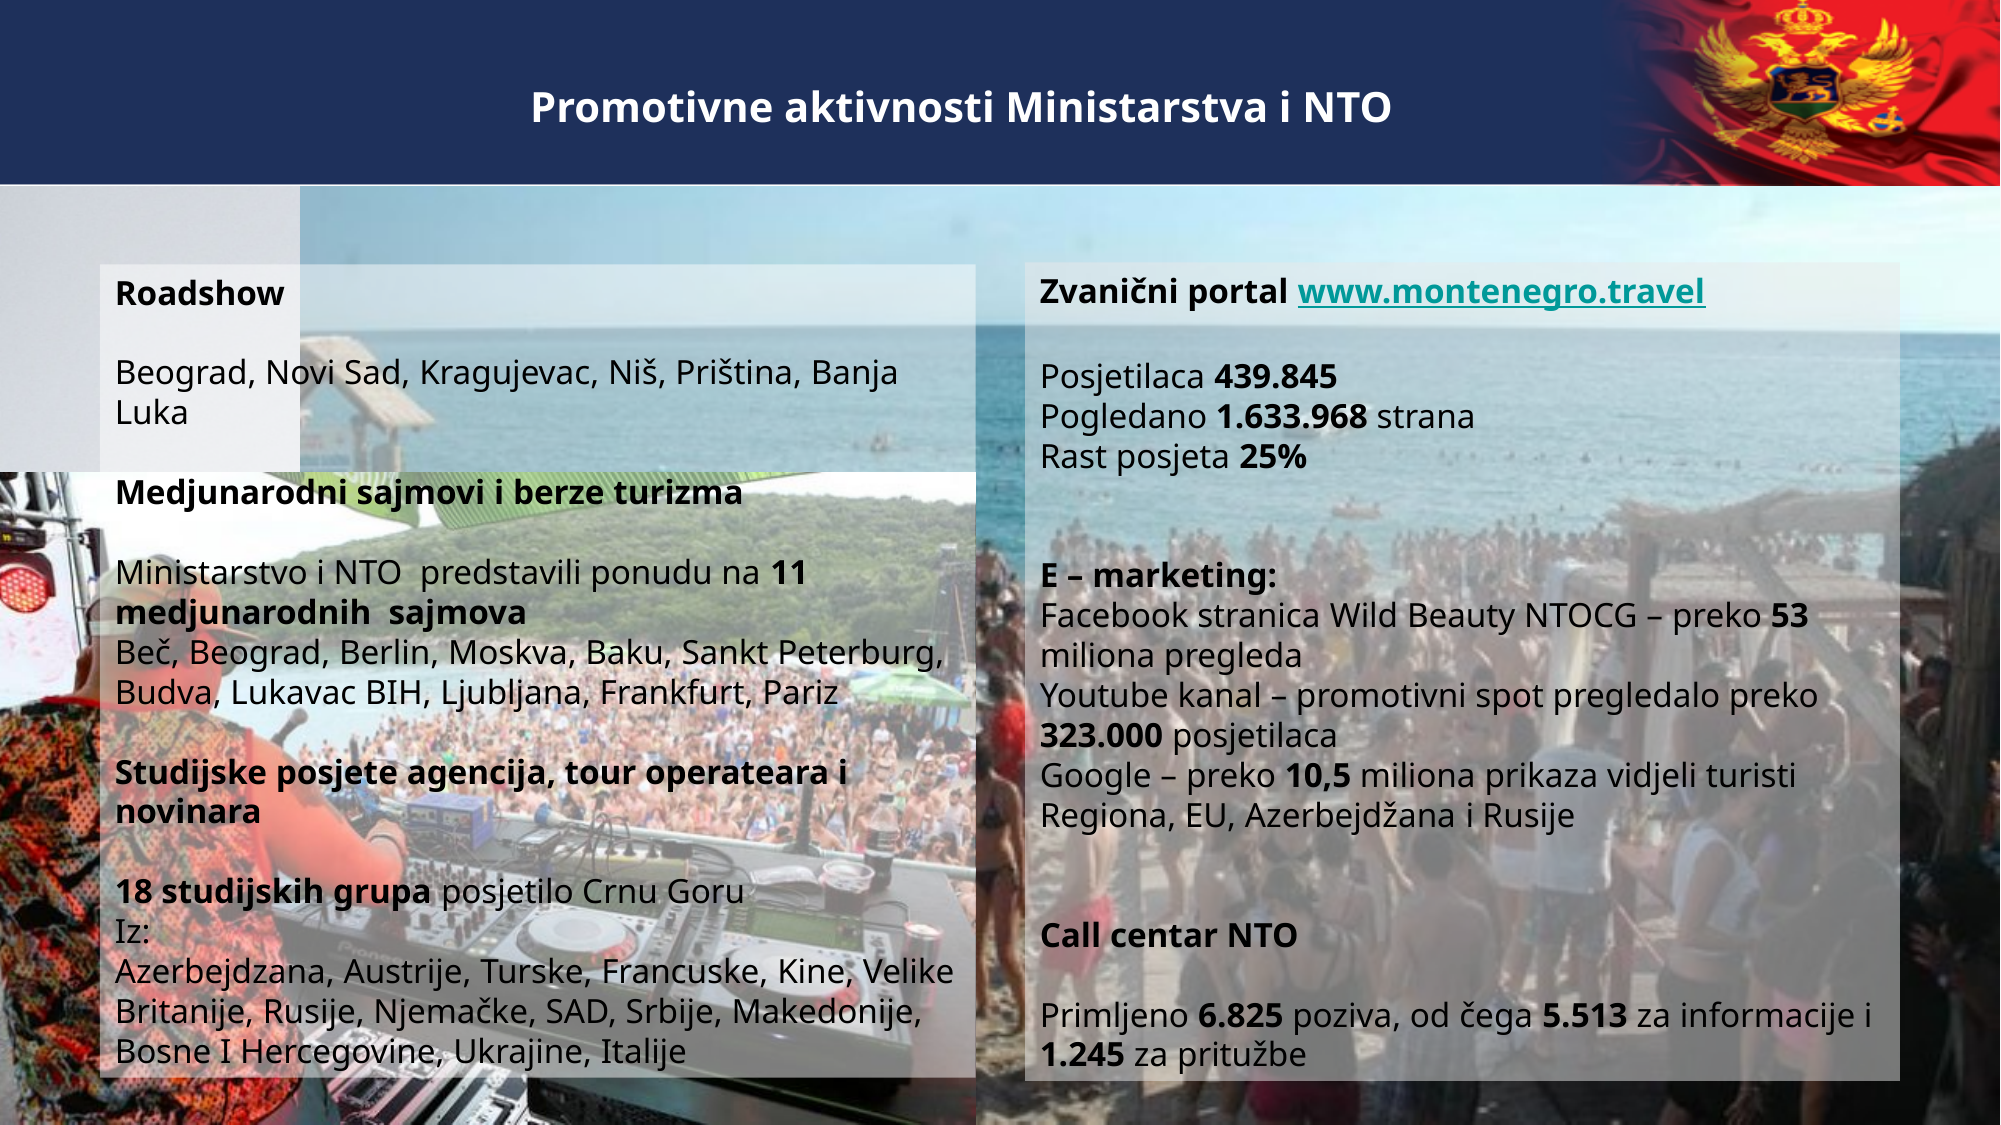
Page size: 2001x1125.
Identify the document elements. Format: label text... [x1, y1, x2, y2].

text_box Roadshow Beograd, Novi Sad, Kragujevac, Niš, Priština, Banja Luka Medjunarodni sajmovi i berze turizma Ministarstvo i NTO predstavili ponudu na 11 medjunarodnih sajmova Beč, Beograd, Berlin, Moskva, Baku, Sankt Peterburg, Budva, Lukavac BIH, Ljubljana, Frankfurt, Pariz Studijske posjete agencija, tour operateara i novinara 18 studijskih grupa posjetilo Crnu Goru Iz: Azerbejdzana, Austrije, Turske, Francuske, Kine, Velike Britanije, Rusije, Njemačke, SAD, Srbije, Makedonije, Bosne I Hercegovine, Ukrajine, Italije [99, 264, 294, 471]
picture [0, 0, 2001, 1125]
